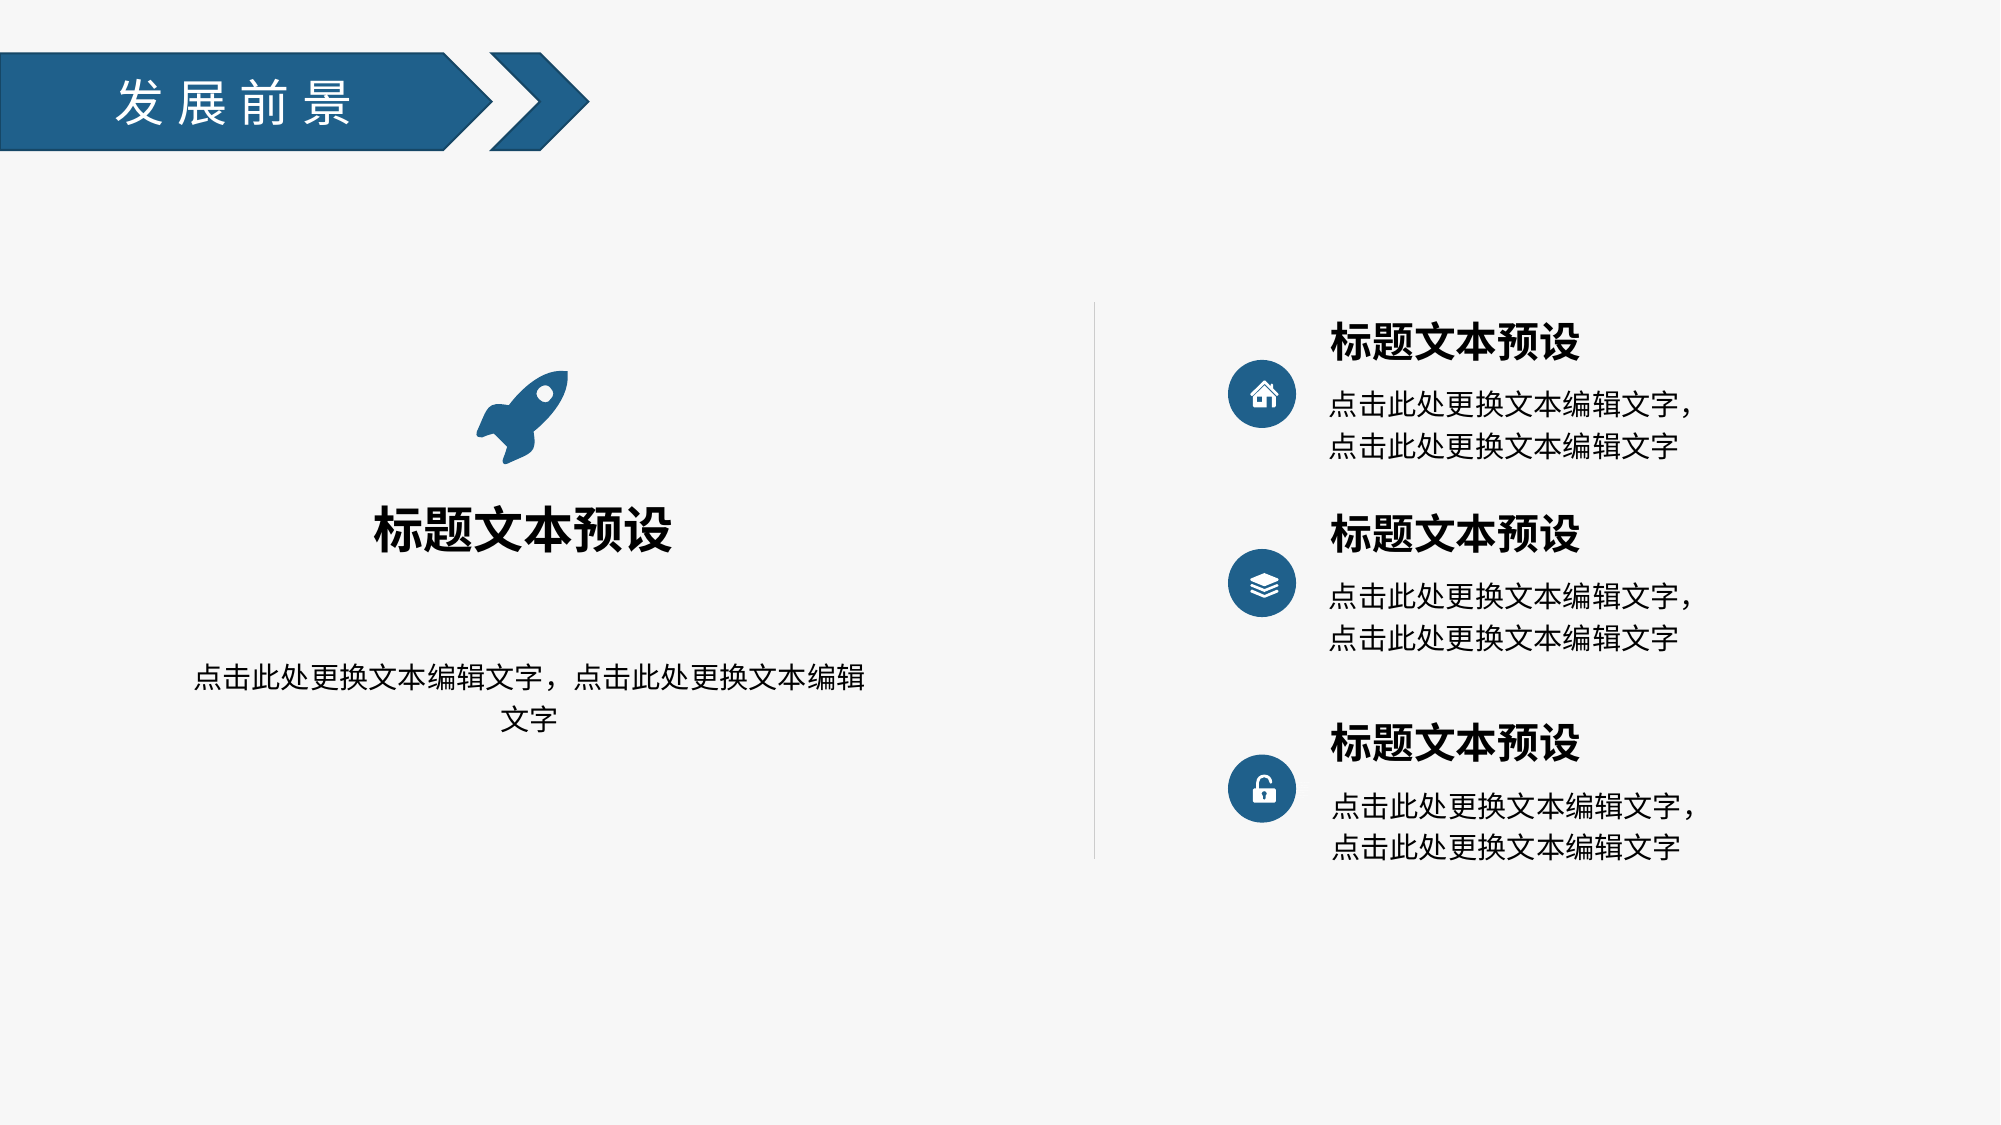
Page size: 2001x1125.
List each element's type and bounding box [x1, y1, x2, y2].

text_box [84, 302, 1753, 860]
text_box [0, 53, 589, 150]
